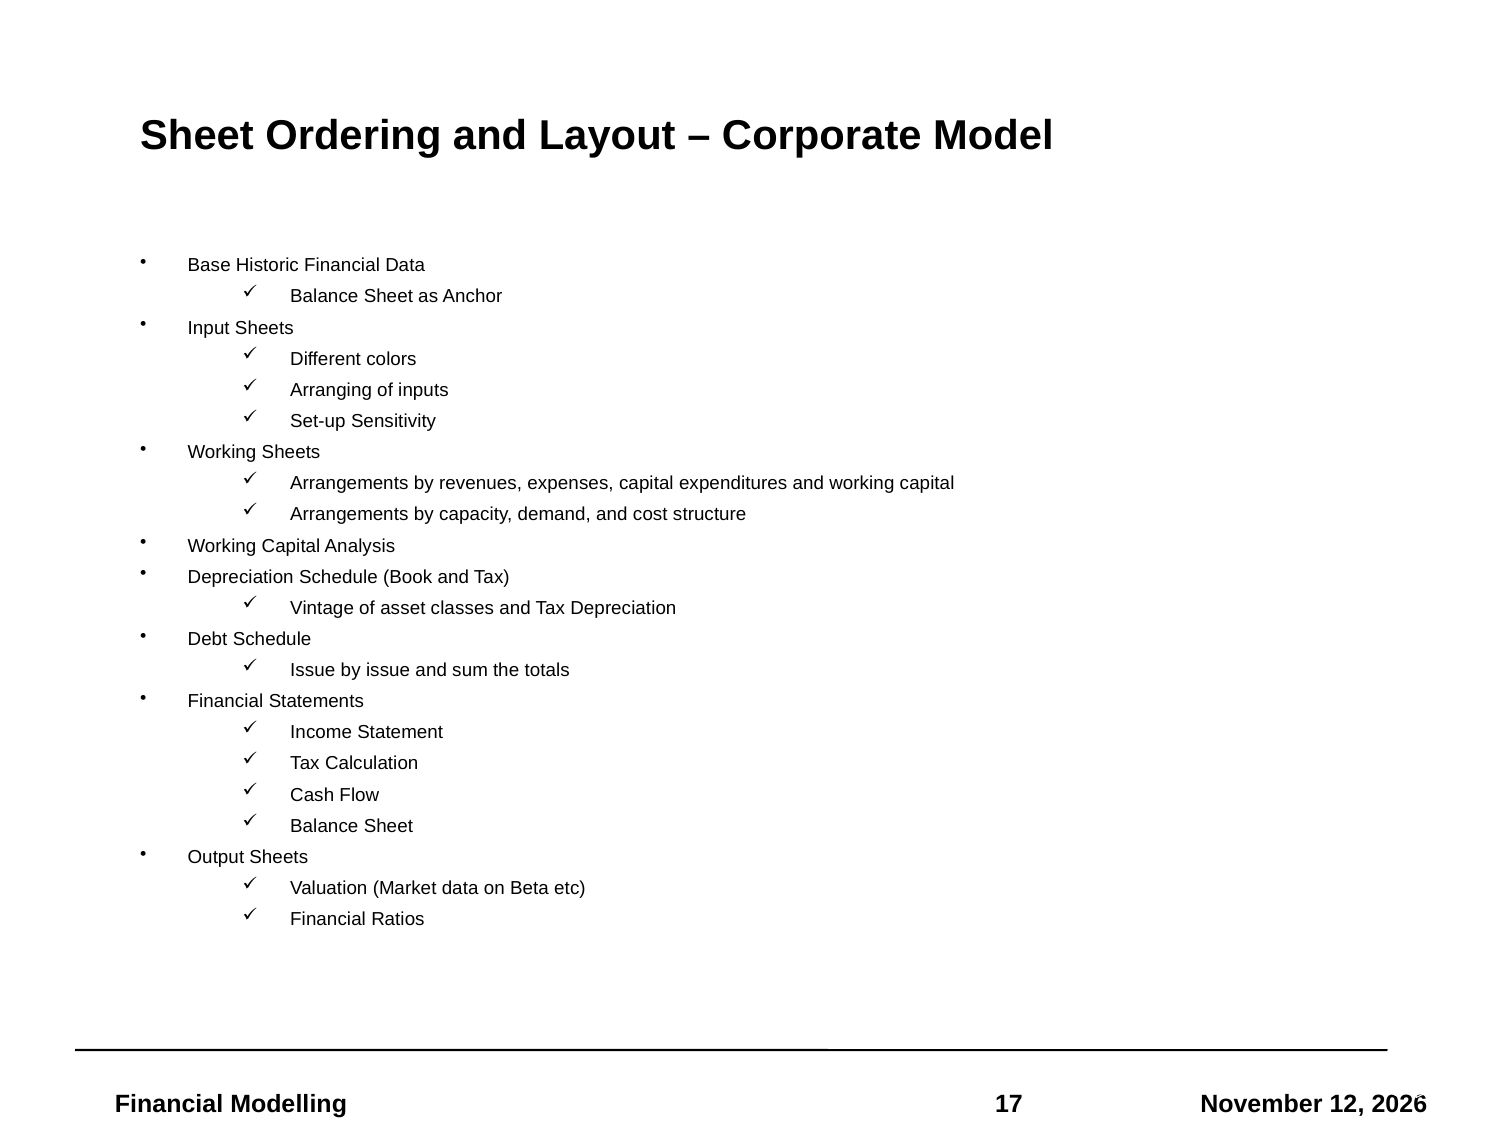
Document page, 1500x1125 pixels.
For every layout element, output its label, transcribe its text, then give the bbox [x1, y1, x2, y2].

list Base Historic Financial Data Balance Sheet as Anchor Input Sheets Different colors Arranging of inputs Set-up Sensitivity Working Sheets Arrangements by revenues, expenses, capital expenditures and working capital Arrangements by capacity, demand, and cost structure Working Capital Analysis Depreciation Schedule (Book and Tax) Vintage of asset classes and Tax Depreciation Debt Schedule Issue by issue and sum the totals Financial Statements Income Statement Tax Calculation Cash Flow Balance Sheet Output Sheets Valuation (Market data on Beta etc) Financial Ratios [124, 249, 1413, 1001]
title Sheet Ordering and Layout – Corporate Model [124, 99, 1413, 226]
